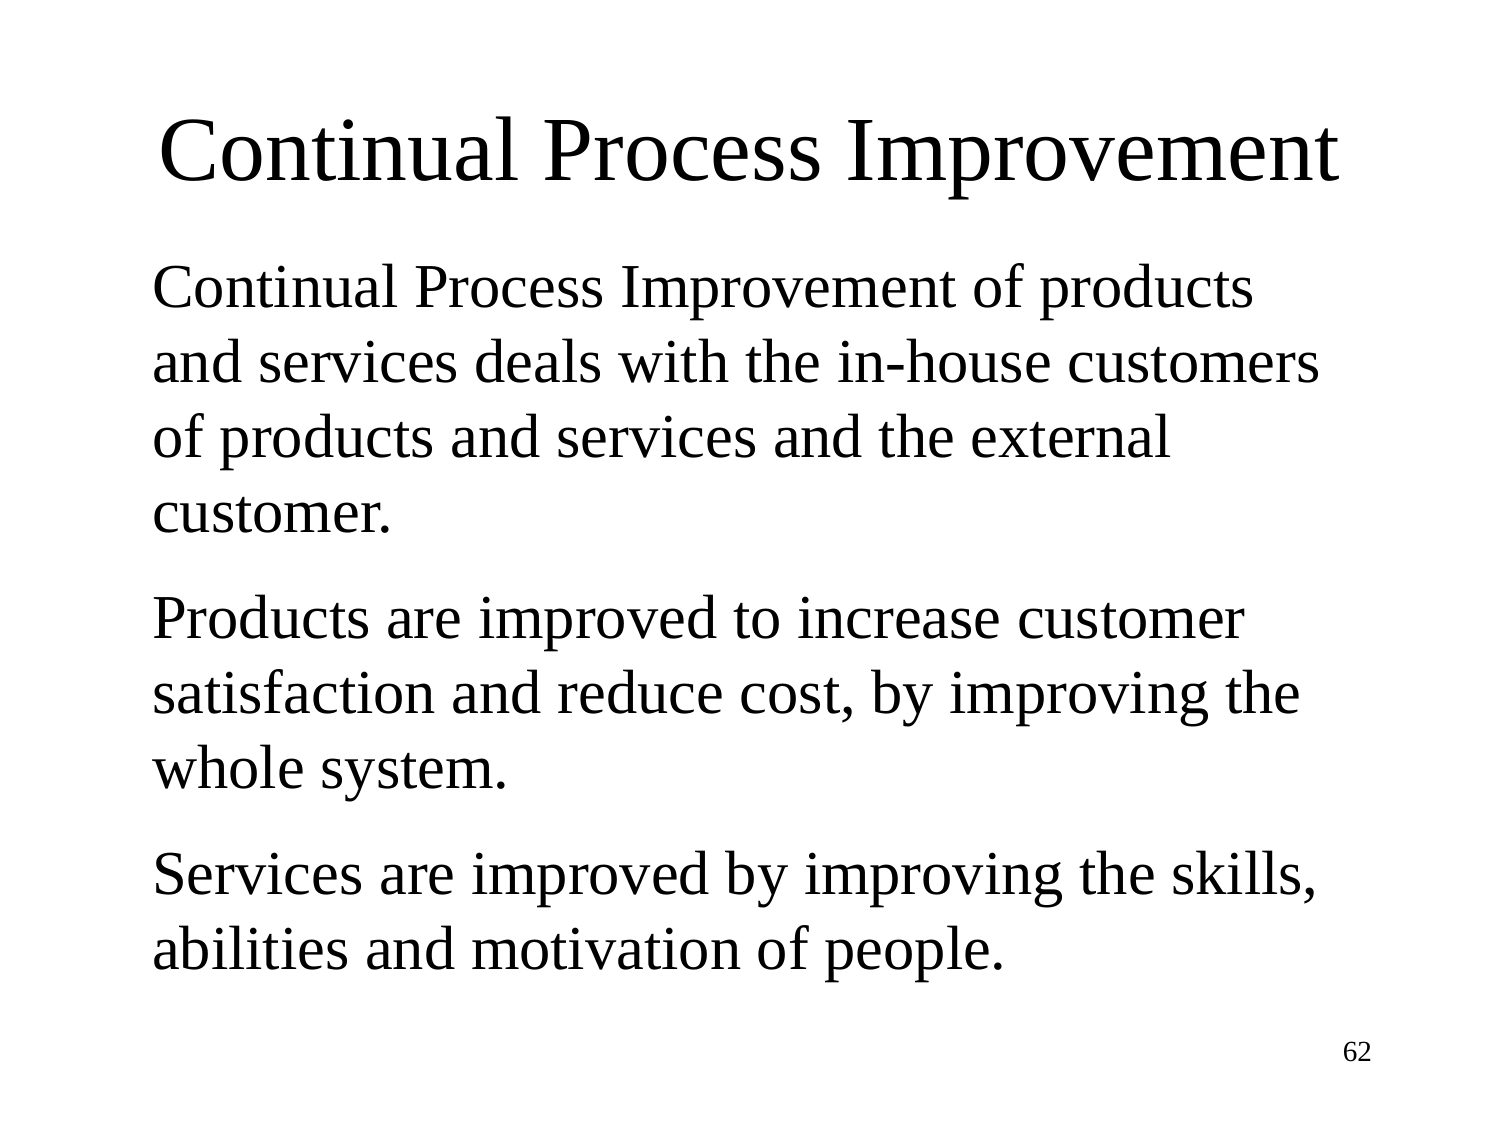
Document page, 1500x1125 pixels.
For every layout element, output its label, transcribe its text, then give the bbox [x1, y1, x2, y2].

title Continual Process Improvement [112, 50, 1388, 238]
slide_number 62 [1074, 1025, 1388, 1100]
text_box Continual Process Improvement of products and services deals with the in-house customers of products and services and the external customer. Products are improved to increase customer satisfaction and reduce cost, by improving the whole system. Services are improved by improving the skills, abilities and motivation of people. [137, 237, 1363, 990]
